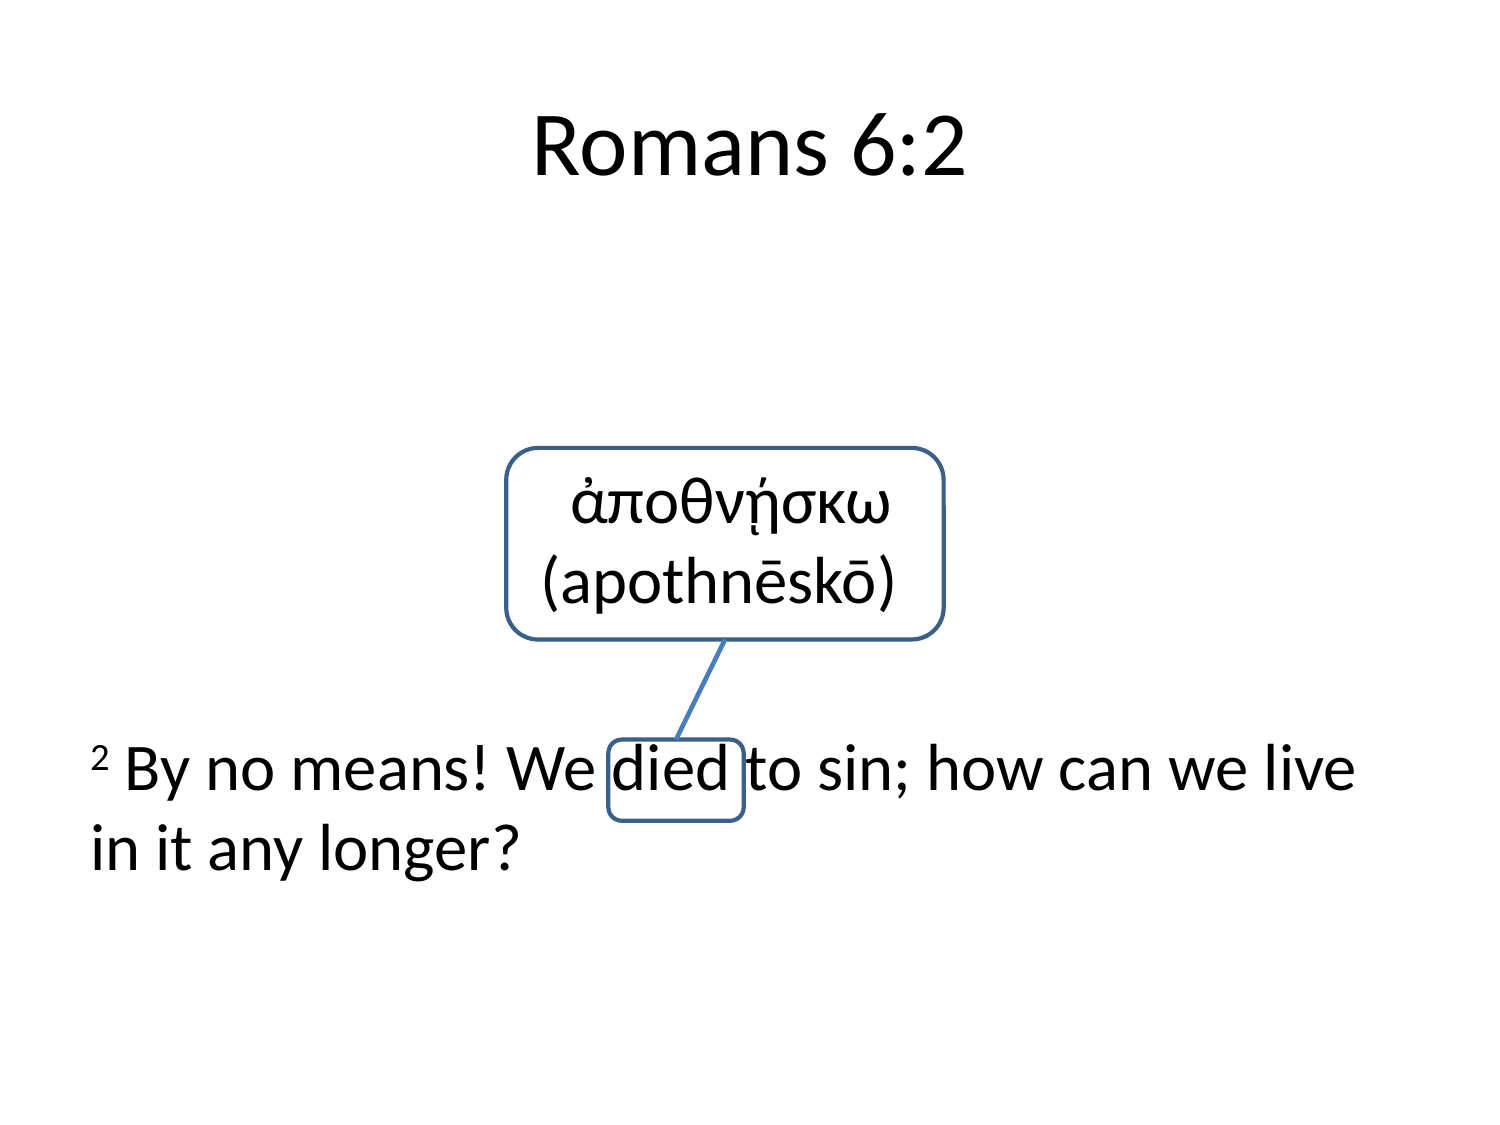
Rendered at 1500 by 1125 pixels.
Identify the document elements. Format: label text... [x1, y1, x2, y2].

text_box [606, 737, 746, 823]
title Romans 6:2 [75, 45, 1425, 233]
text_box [675, 639, 726, 740]
text_box [504, 445, 946, 642]
list ἀποθνῄσκω (apothnēskō) 2 By no means! We died to sin; how can we live in it any longer? [75, 262, 1425, 1005]
